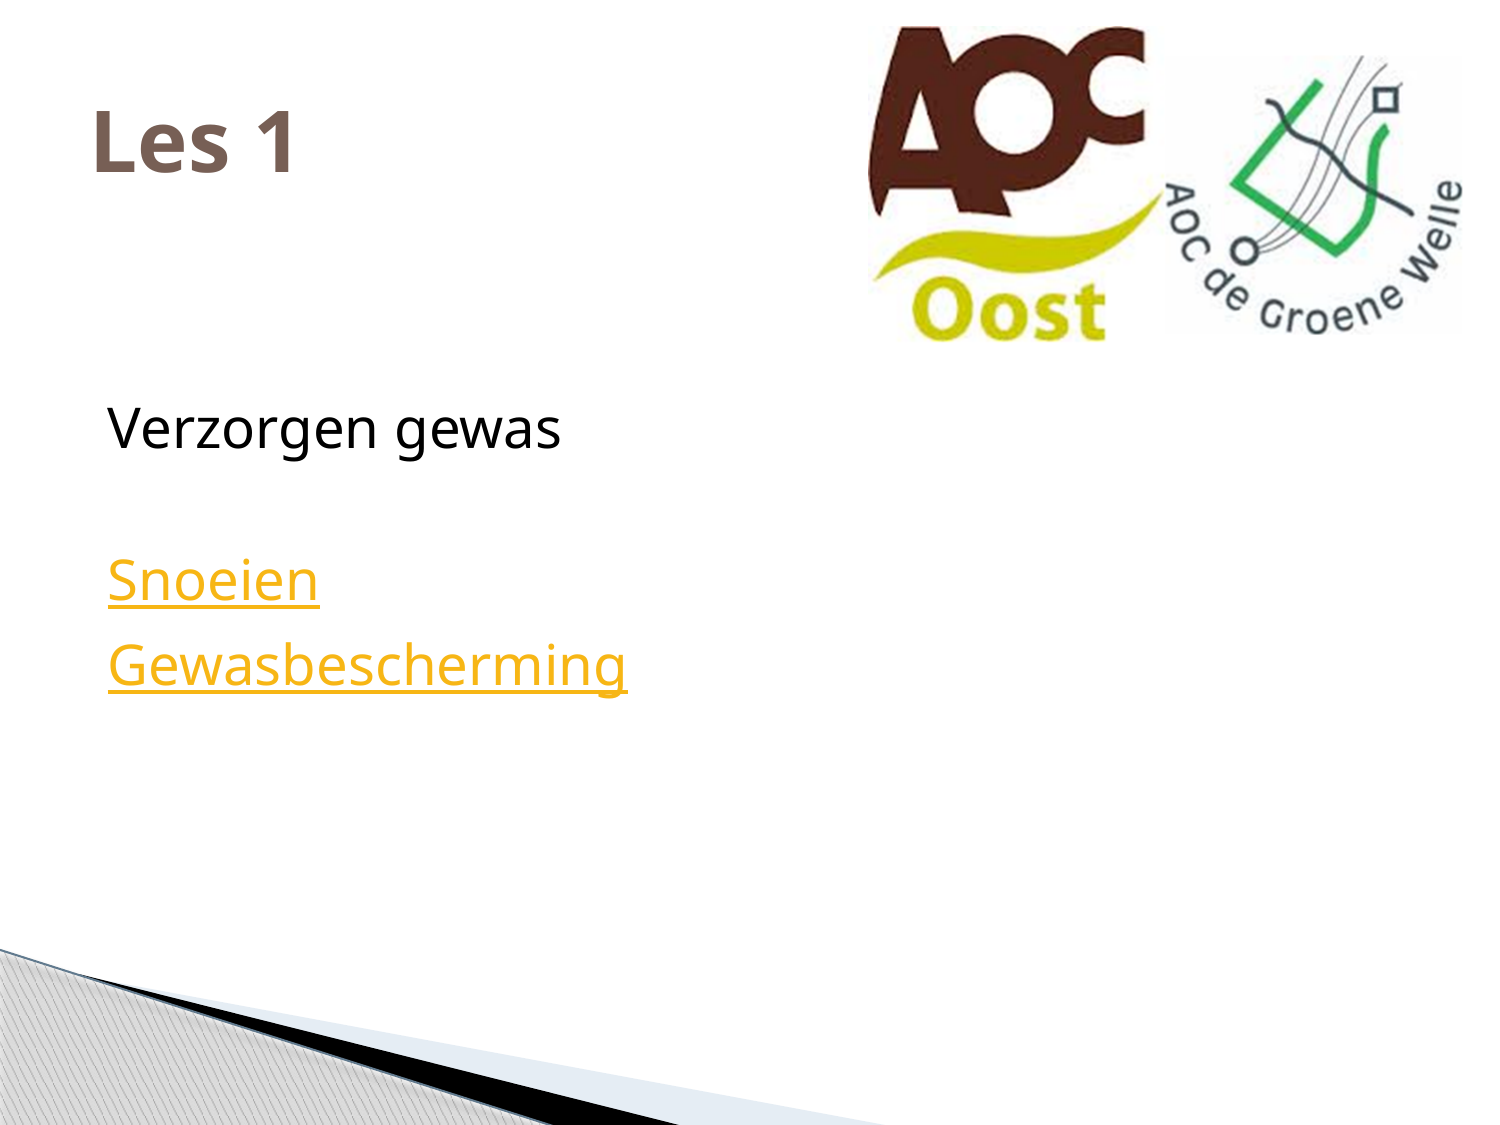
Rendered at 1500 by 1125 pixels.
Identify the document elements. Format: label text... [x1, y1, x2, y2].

list Verzorgen gewas Snoeien Gewasbescherming [75, 385, 1425, 986]
title Les 1 [75, 45, 862, 233]
picture [867, 26, 1473, 365]
